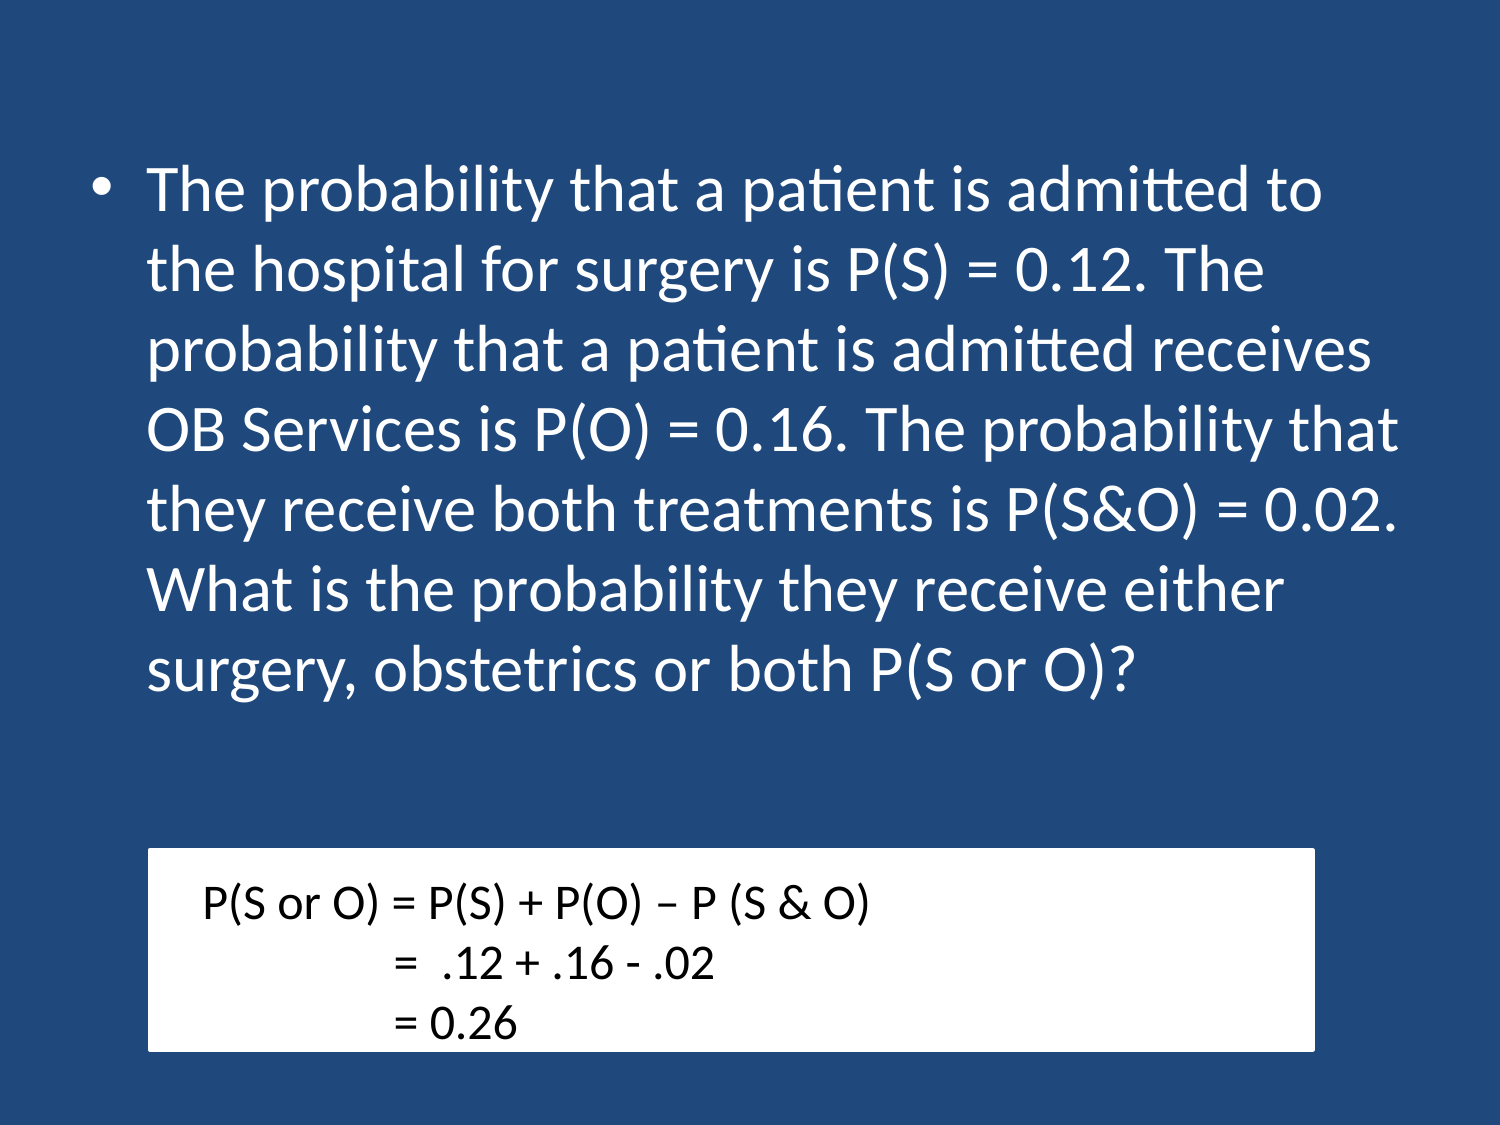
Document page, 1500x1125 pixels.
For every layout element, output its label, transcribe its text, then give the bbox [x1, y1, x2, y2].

text_box P(S or O) = P(S) + P(O) – P (S & O) = .12 + .16 - .02 = 0.26 [187, 862, 1288, 1058]
list The probability that a patient is admitted to the hospital for surgery is P(S) = 0.12. The probability that a patient is admitted receives OB Services is P(O) = 0.16. The probability that they receive both treatments is P(S&O) = 0.02. What is the probability they receive either surgery, obstetrics or both P(S or O)? [75, 137, 1425, 880]
text_box [148, 848, 1315, 1052]
